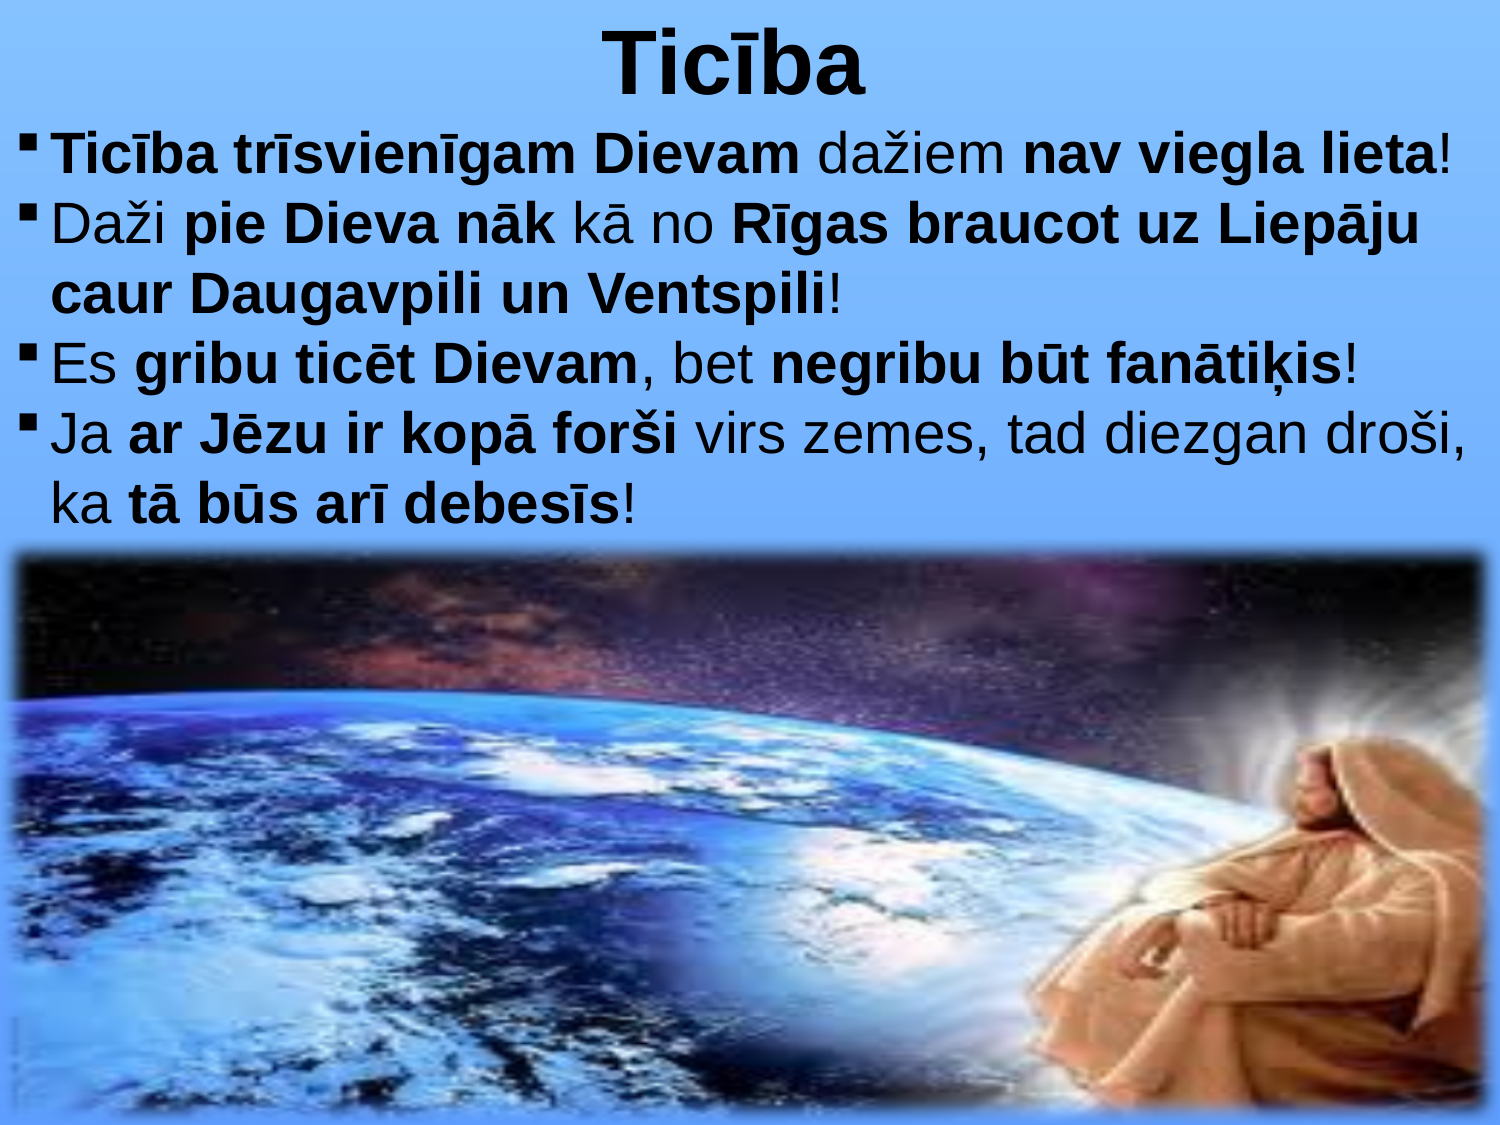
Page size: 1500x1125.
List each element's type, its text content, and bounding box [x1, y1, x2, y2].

picture [0, 538, 1500, 1124]
text_box Ticība trīsvienīgam Dievam dažiem nav viegla lieta! Daži pie Dieva nāk kā no Rīgas braucot uz Liepāju caur Daugavpili un Ventspili! Es gribu ticēt Dievam, bet negribu būt fanātiķis! Ja ar Jēzu ir kopā forši virs zemes, tad diezgan droši, ka tā būs arī debesīs! [0, 107, 1500, 538]
title Ticība [58, 0, 1409, 107]
